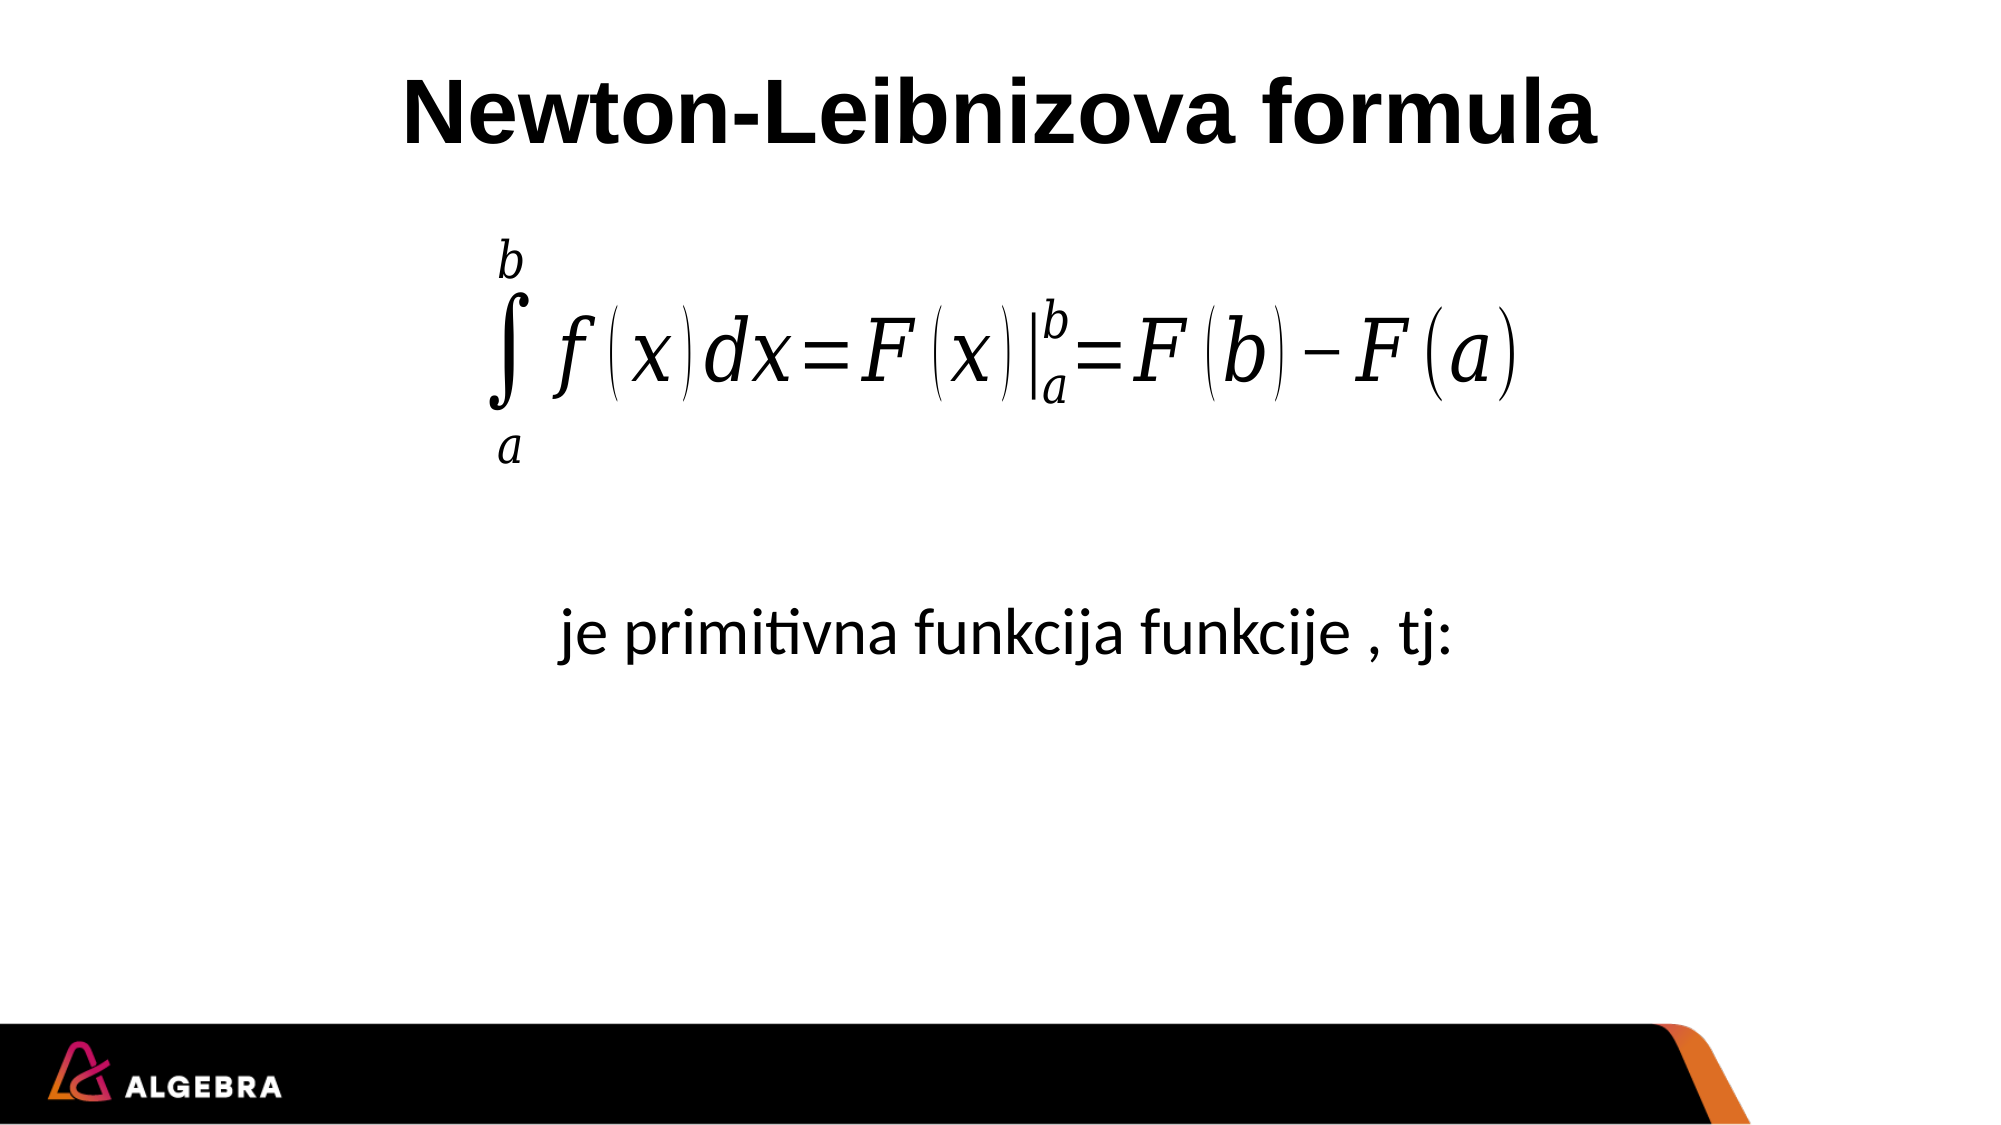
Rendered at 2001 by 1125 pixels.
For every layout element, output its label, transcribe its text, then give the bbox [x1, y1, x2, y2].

picture [0, 1023, 1958, 1125]
title Newton-Leibnizova formula [137, 4, 1863, 223]
